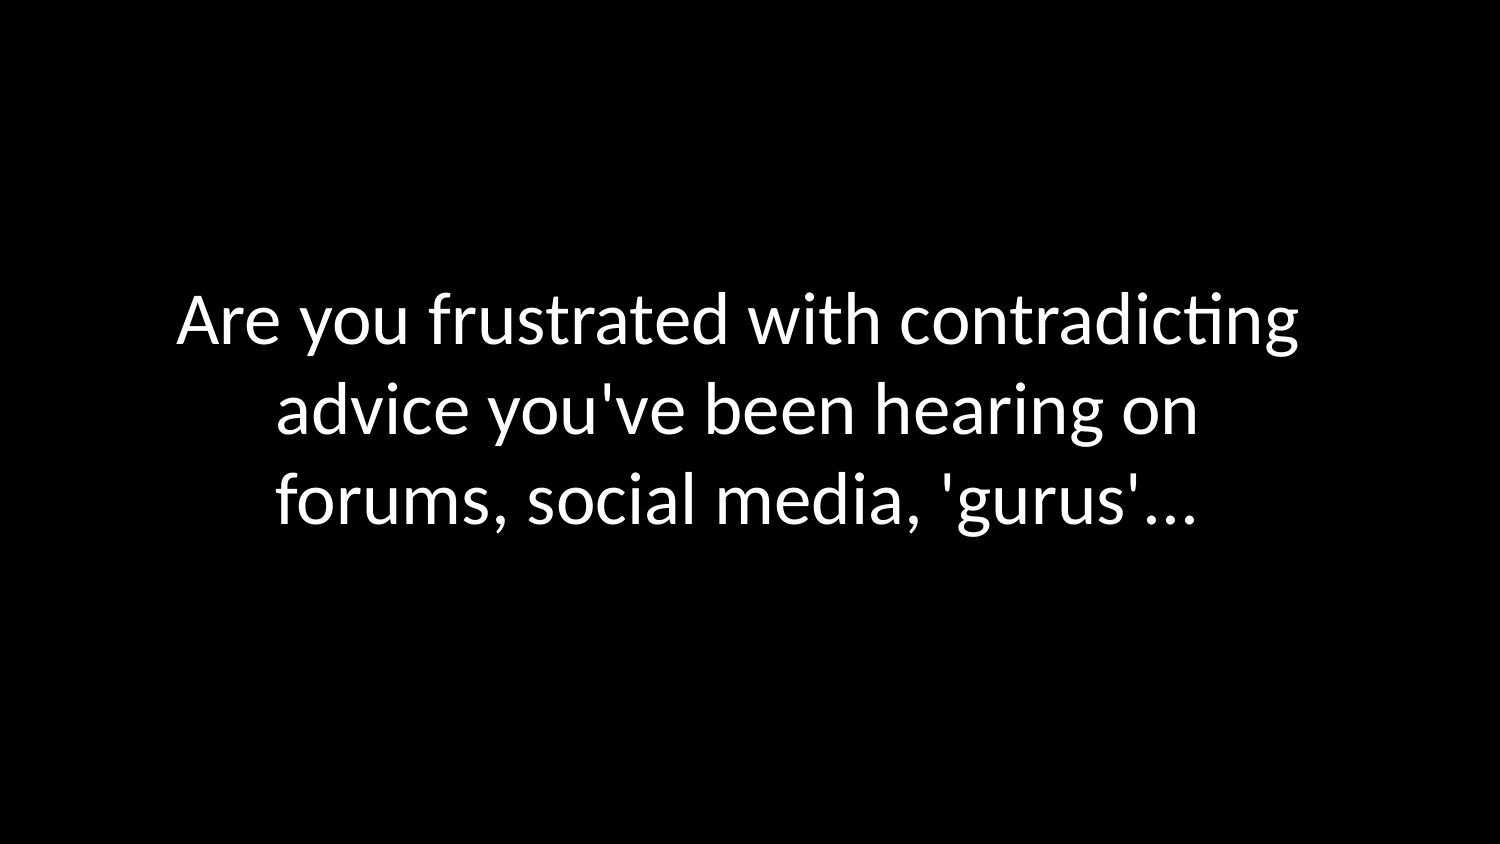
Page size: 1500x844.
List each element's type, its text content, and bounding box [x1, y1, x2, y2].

title Are you frustrated with contradicting advice you've been hearing on forums, social media, 'gurus'... [147, 161, 1329, 647]
